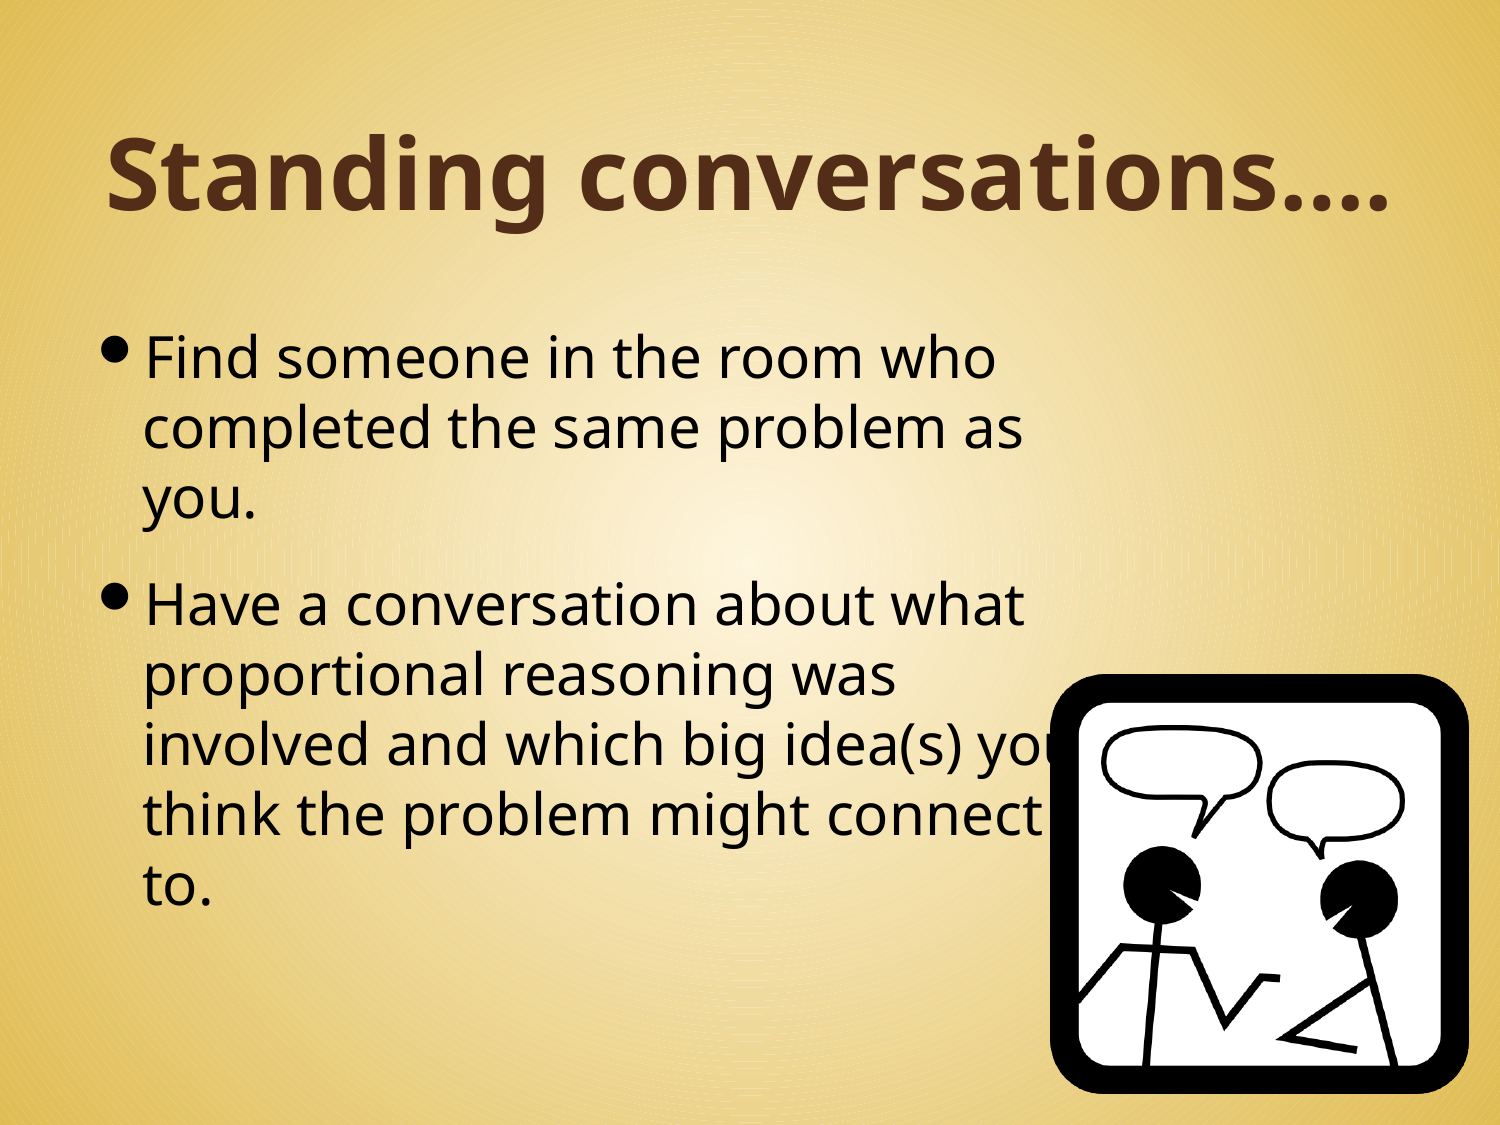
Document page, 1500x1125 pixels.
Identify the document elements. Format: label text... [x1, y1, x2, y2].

picture [1049, 674, 1469, 1094]
title Standing conversations…. [75, 50, 1425, 238]
list Find someone in the room who completed the same problem as you. Have a conversation about what proportional reasoning was involved and which big idea(s) you think the problem might connect to. [87, 312, 1100, 1005]
